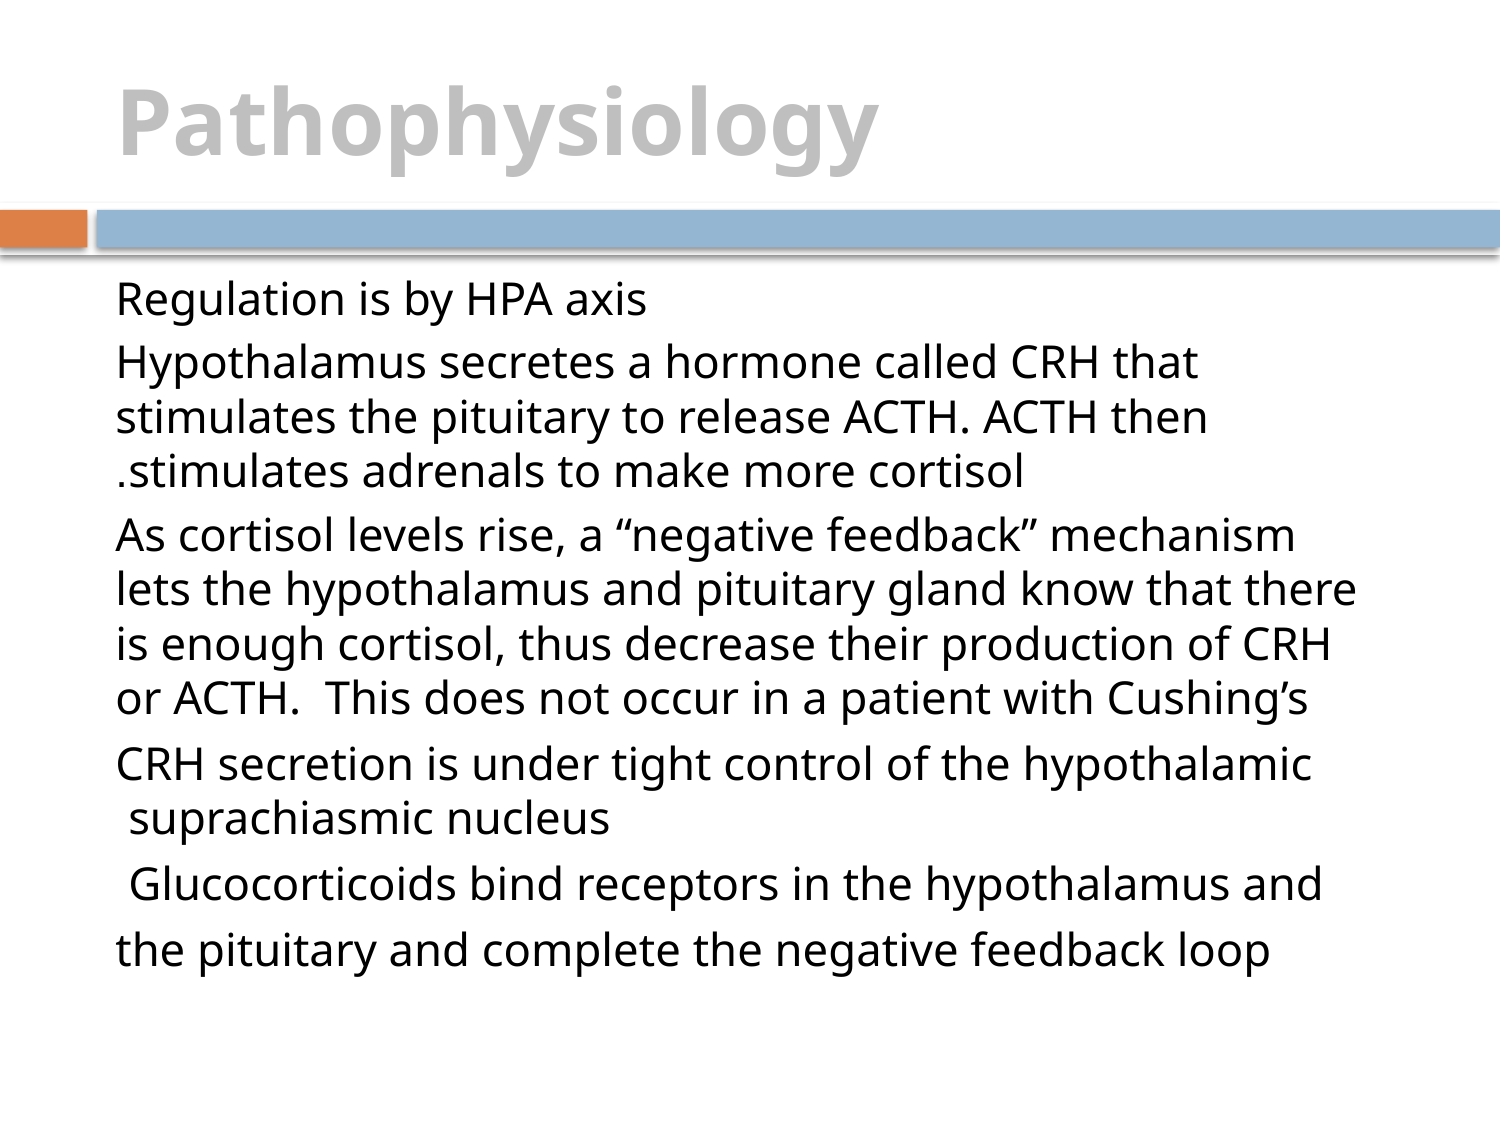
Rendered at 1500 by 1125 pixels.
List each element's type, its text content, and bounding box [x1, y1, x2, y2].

title Pathophysiology [100, 37, 1439, 201]
list Regulation is by HPA axis Hypothalamus secretes a hormone called CRH that stimulates the pituitary to release ACTH. ACTH then stimulates adrenals to make more cortisol. As cortisol levels rise, a “negative feedback” mechanism lets the hypothalamus and pituitary gland know that there is enough cortisol, thus decrease their production of CRH or ACTH. This does not occur in a patient with Cushing’s CRH secretion is under tight control of the hypothalamic suprachiasmic nucleus Glucocorticoids bind receptors in the hypothalamus and the pituitary and complete the negative feedback loop [100, 262, 1439, 1001]
